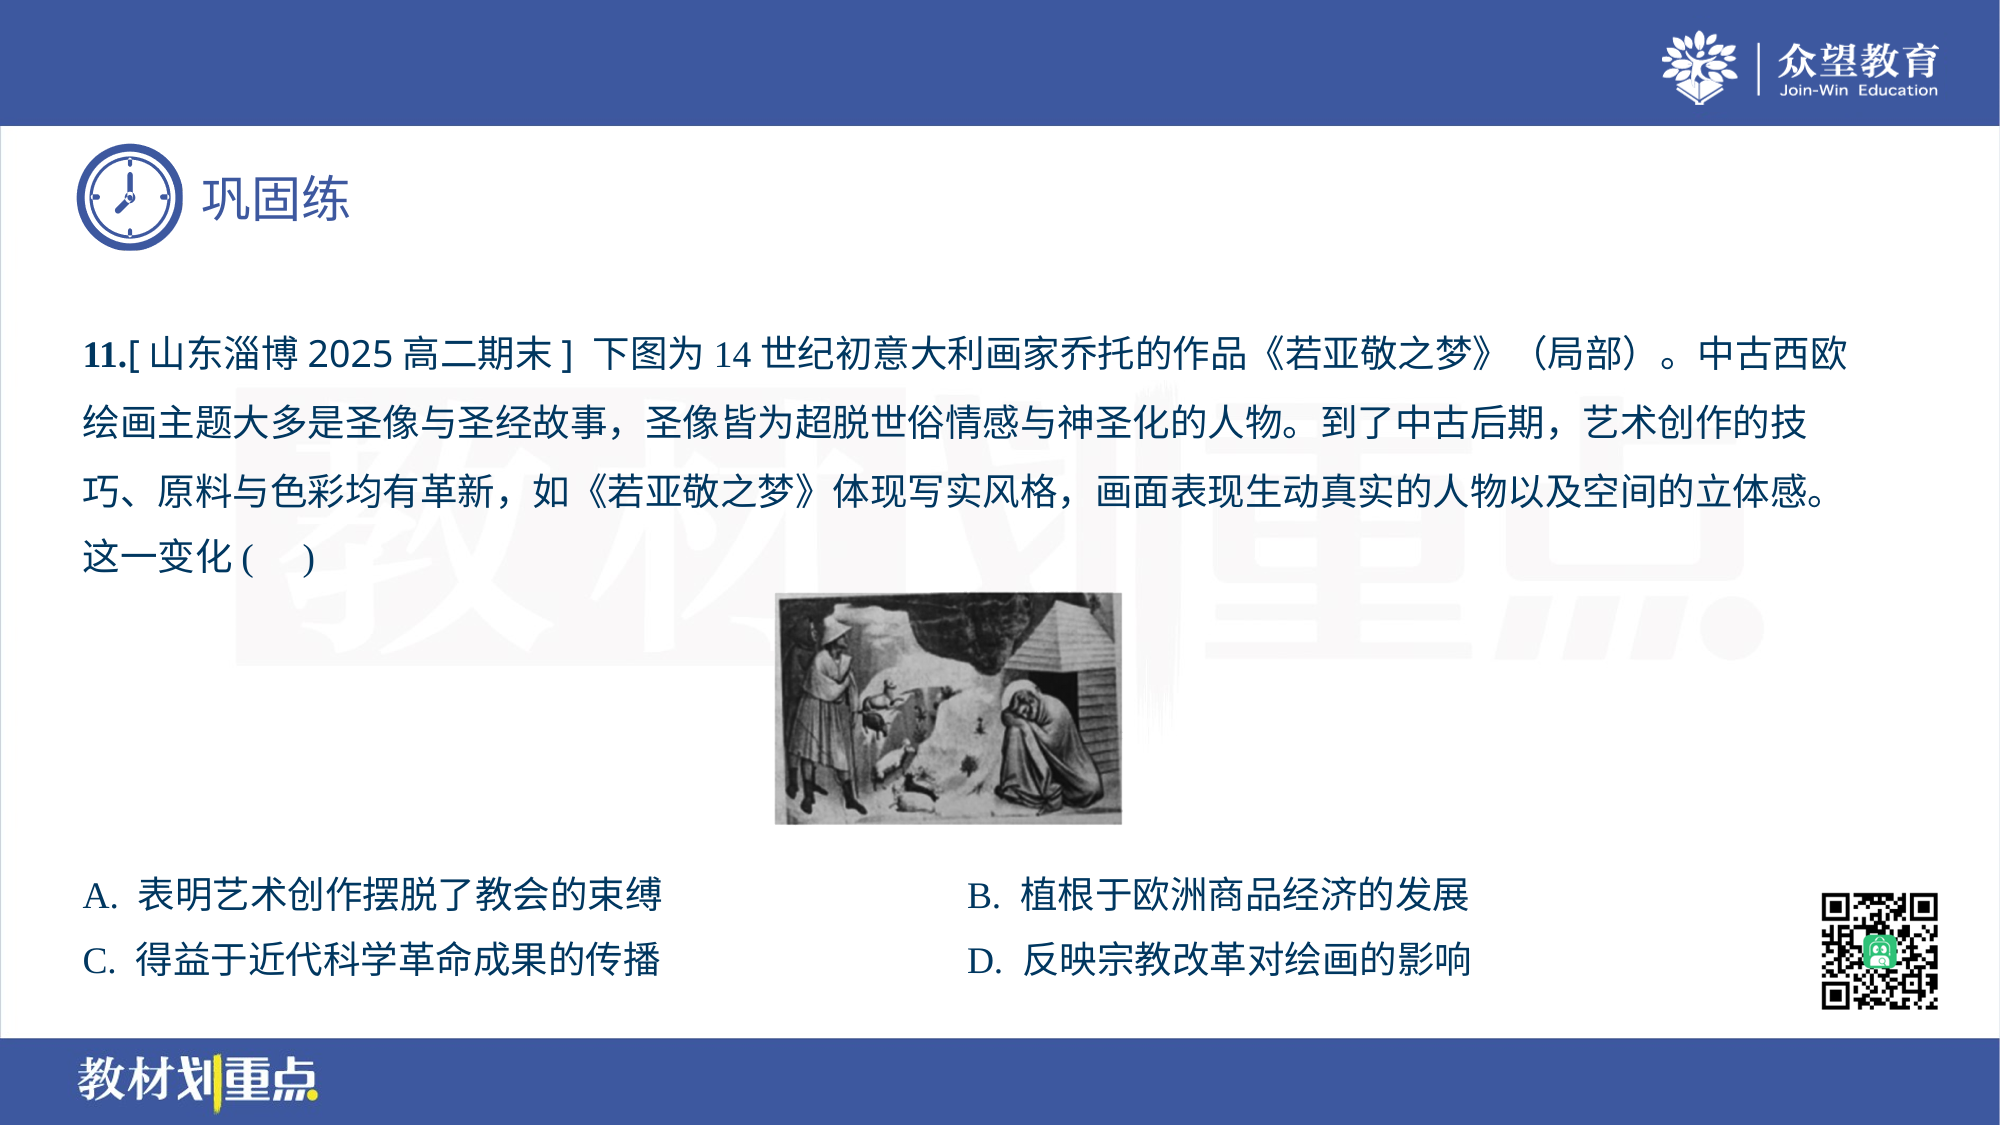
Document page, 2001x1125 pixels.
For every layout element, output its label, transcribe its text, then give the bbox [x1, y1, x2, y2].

text_box A. 表明艺术创作摆脱了教会的束缚 B. 植根于欧洲商品经济的发展 C. 得益于近代科学革命成果的传播 D. 反映宗教改革对绘画的影响 [82, 847, 1817, 975]
picture [0, 0, 2000, 1125]
text_box 11.[山东淄博2025高二期末] 下图为14世纪初意大利画家乔托的作品《若亚敬之梦》（局部）。中古西欧 绘画主题大多是圣像与圣经故事，圣像皆为超脱世俗情感与神圣化的人物。到了中古后期，艺术创作的技 巧、原料与色彩均有革新，如《若亚敬之梦》体现写实风格，画面表现生动真实的人物以及空间的立体感。 这一变化( ) [82, 306, 1817, 571]
